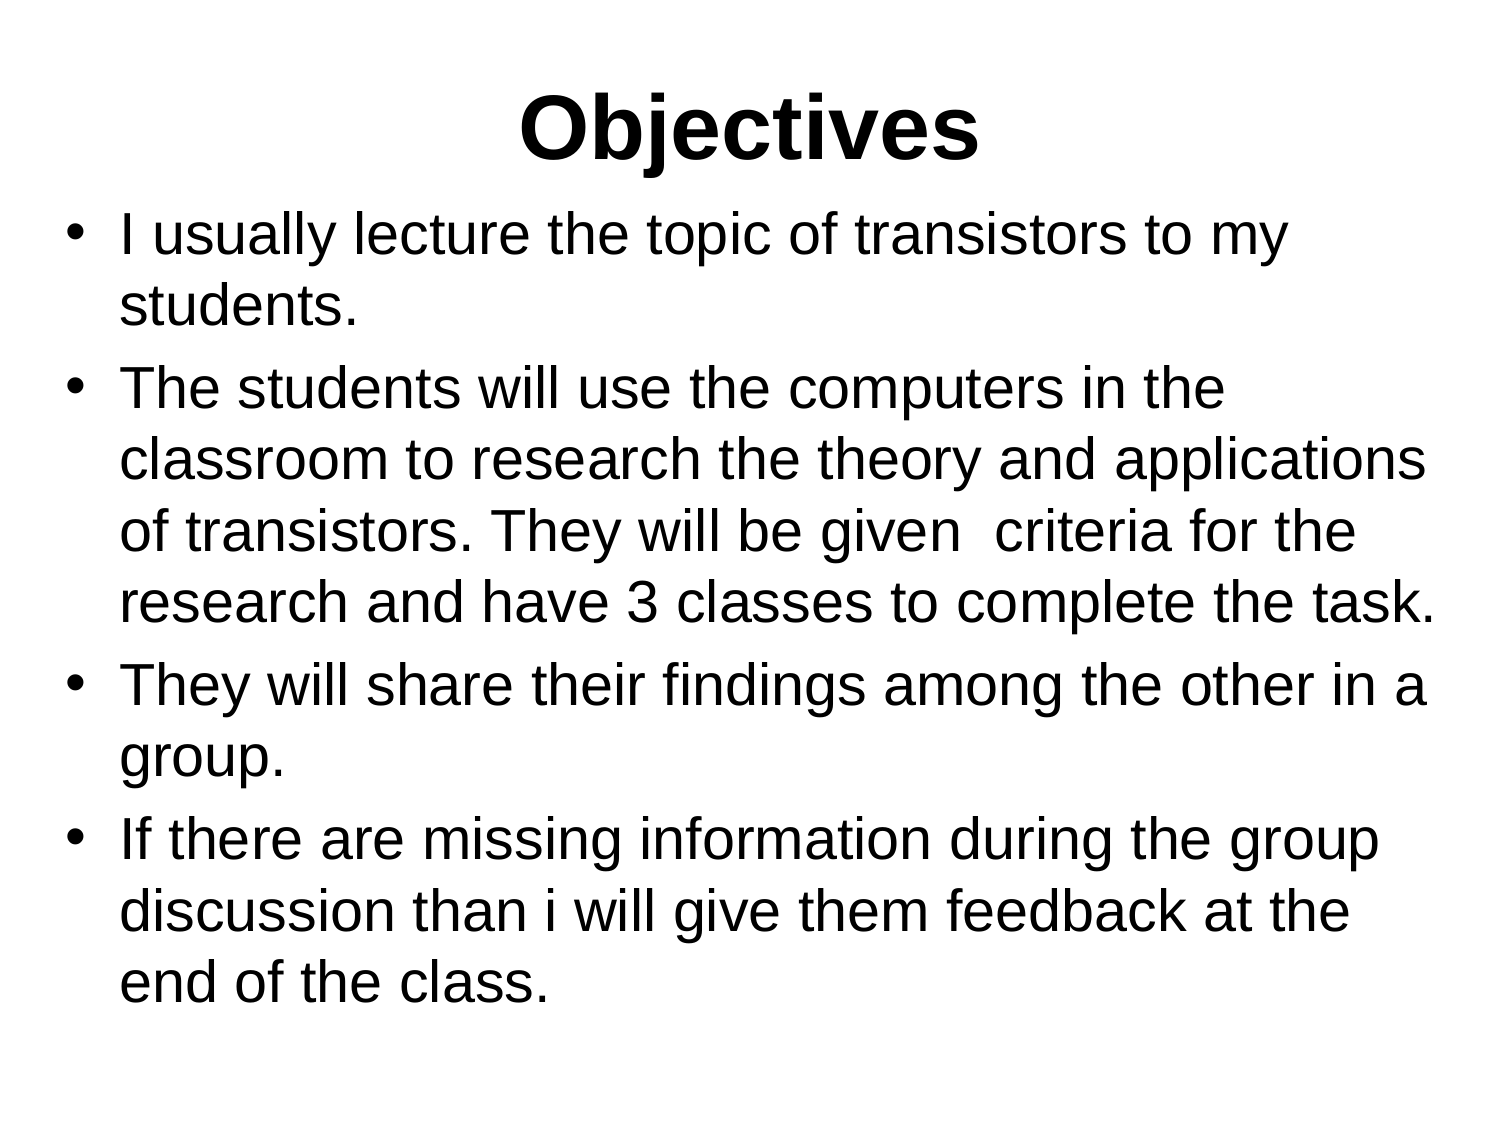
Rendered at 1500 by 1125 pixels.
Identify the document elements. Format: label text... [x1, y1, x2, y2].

list I usually lecture the topic of transistors to my students. The students will use the computers in the classroom to research the theory and applications of transistors. They will be given criteria for the research and have 3 classes to complete the task. They will share their findings among the other in a group. If there are missing information during the group discussion than i will give them feedback at the end of the class. [50, 187, 1463, 1088]
title Objectives [75, 45, 1425, 187]
